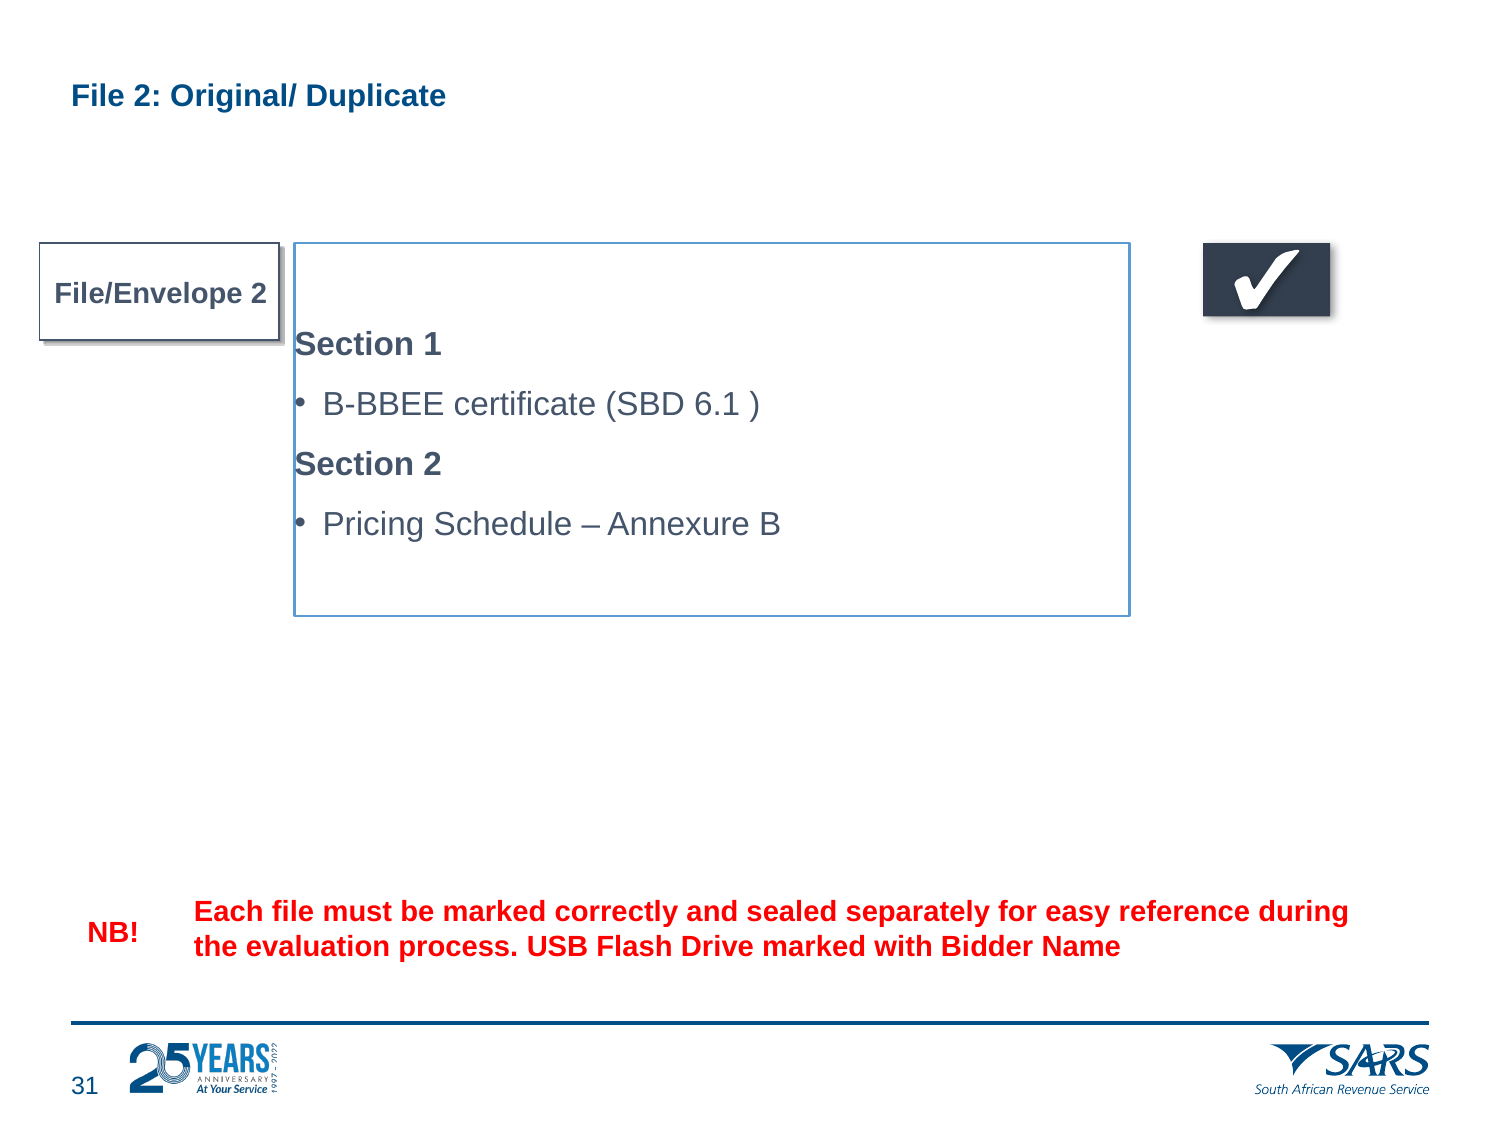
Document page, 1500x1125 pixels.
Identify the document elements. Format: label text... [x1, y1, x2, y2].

text_box [1234, 249, 1300, 310]
text_box Each file must be marked correctly and sealed separately for easy reference during the evaluation process. USB Flash Drive marked with Bidder Name [179, 885, 1410, 1015]
slide_number 30 [56, 1054, 394, 1115]
title File 2: Original/ Duplicate [56, 72, 1350, 160]
text_box [1203, 243, 1331, 317]
text_box Section 1 B-BBEE certificate (SBD 6.1 ) Section 2 Pricing Schedule – Annexure B [294, 243, 1130, 617]
text_box NB! [72, 905, 169, 956]
text_box File/Envelope 2 [39, 243, 280, 341]
